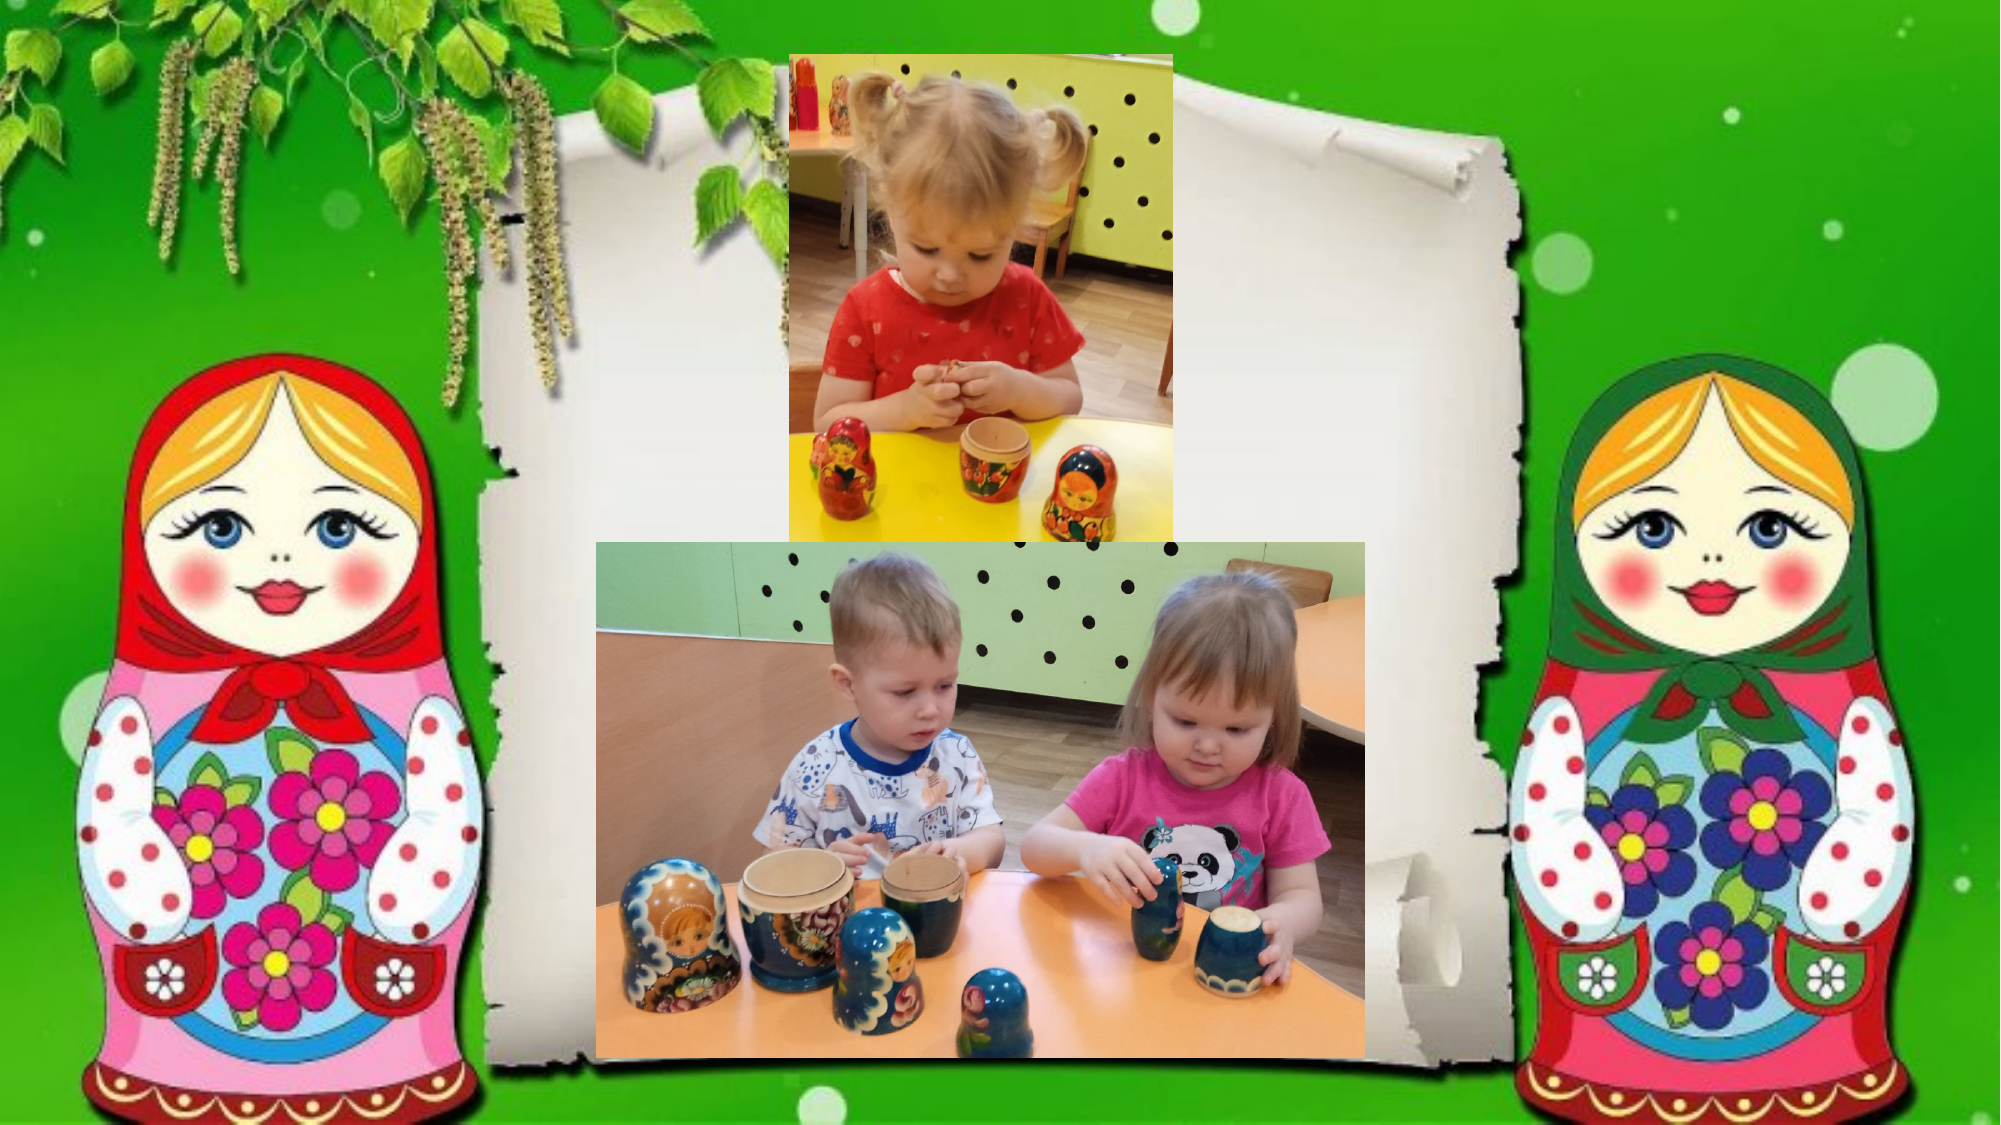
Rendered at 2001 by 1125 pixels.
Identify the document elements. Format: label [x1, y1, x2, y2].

picture [596, 54, 1365, 1058]
list [0, 0, 2000, 1125]
